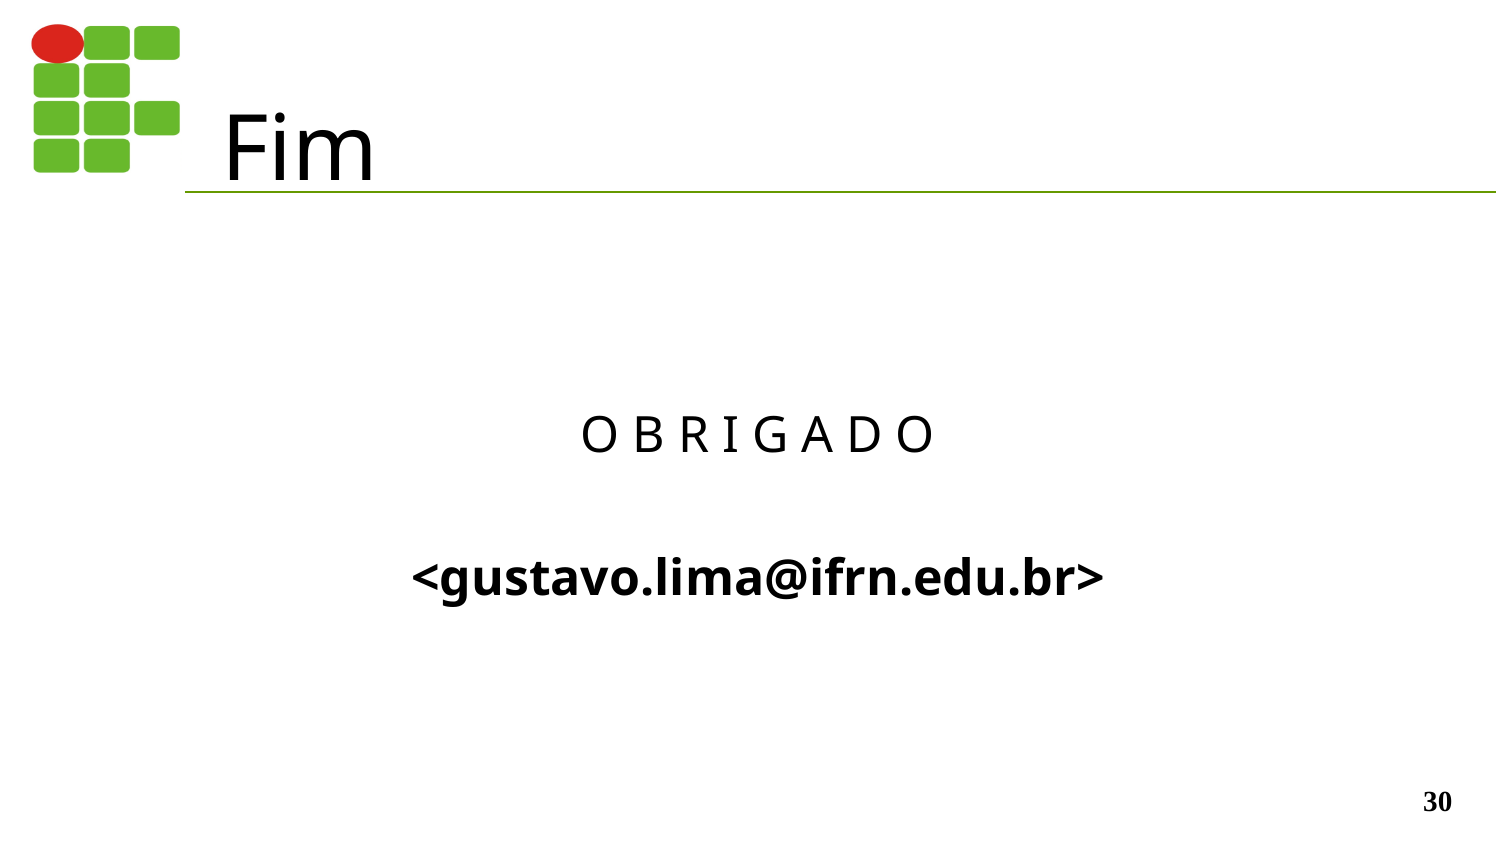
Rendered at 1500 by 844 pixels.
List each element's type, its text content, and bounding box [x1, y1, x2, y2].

list O B R I G A D O <gustavo.lima@ifrn.edu.br> [46, 248, 1469, 755]
picture [29, 23, 182, 174]
text_box ‹#› [1155, 768, 1468, 825]
title Fim [206, 26, 1468, 207]
